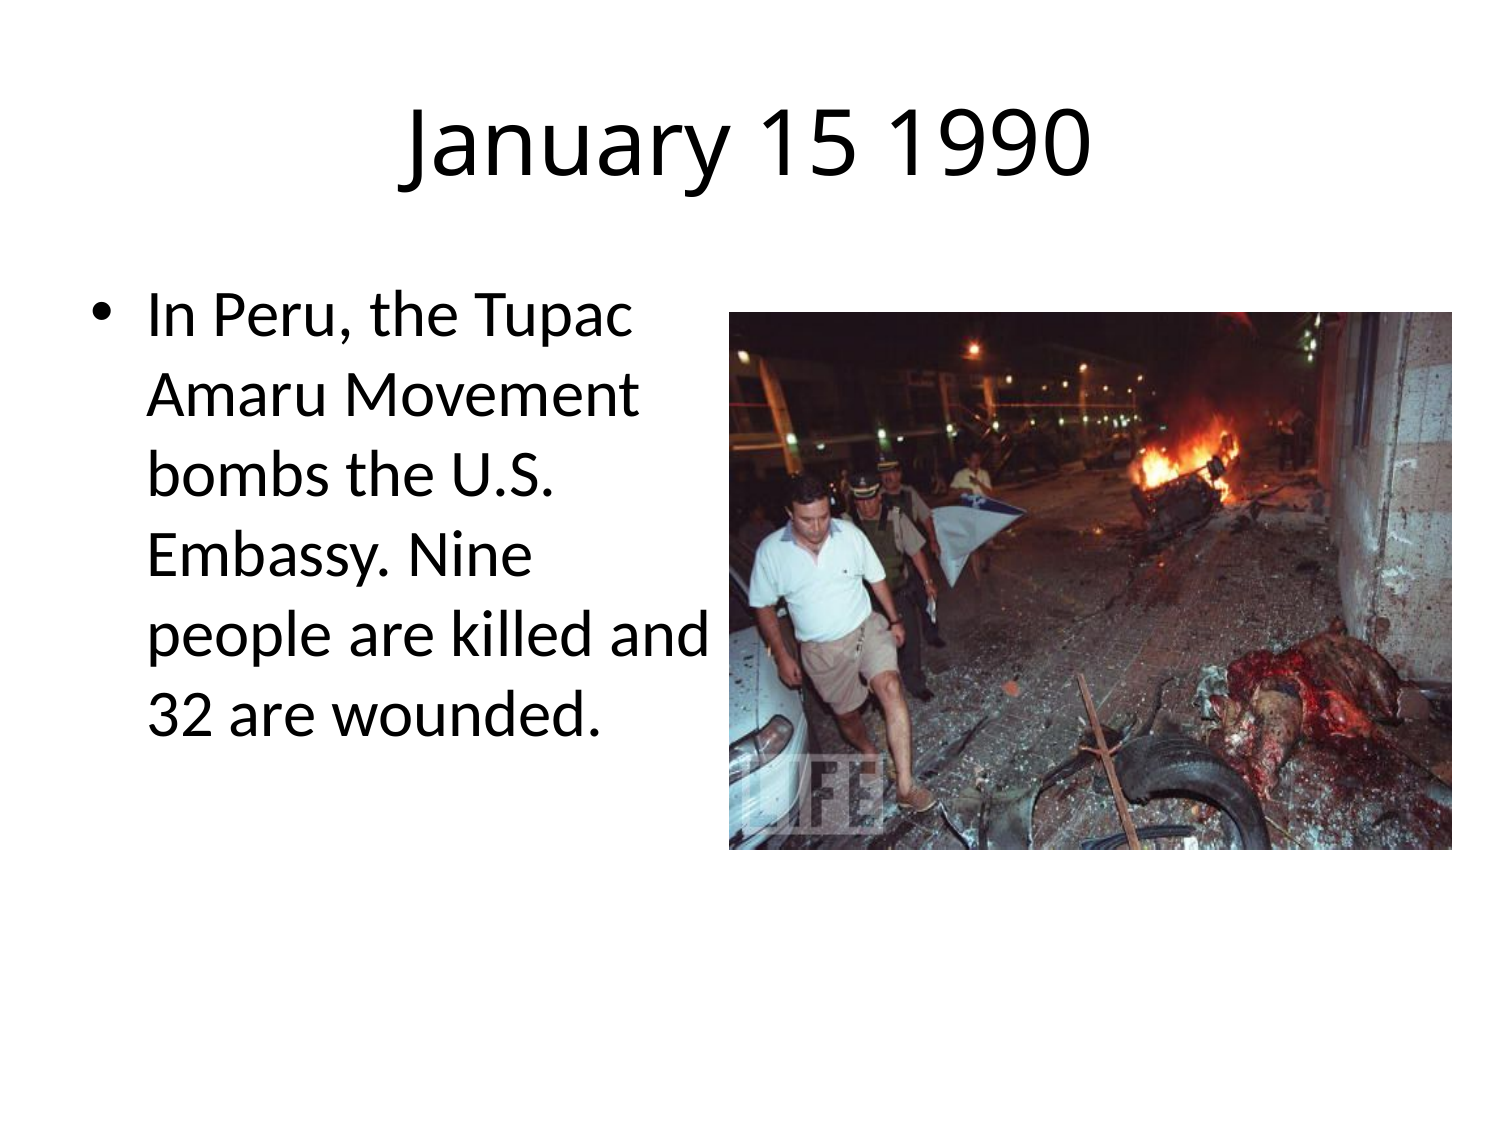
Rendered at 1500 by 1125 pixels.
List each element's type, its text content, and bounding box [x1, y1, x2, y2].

picture [728, 312, 1452, 851]
list In Peru, the Tupac Amaru Movement bombs the U.S. Embassy. Nine people are killed and 32 are wounded. [75, 262, 750, 1005]
title January 15 1990 [75, 45, 1425, 233]
